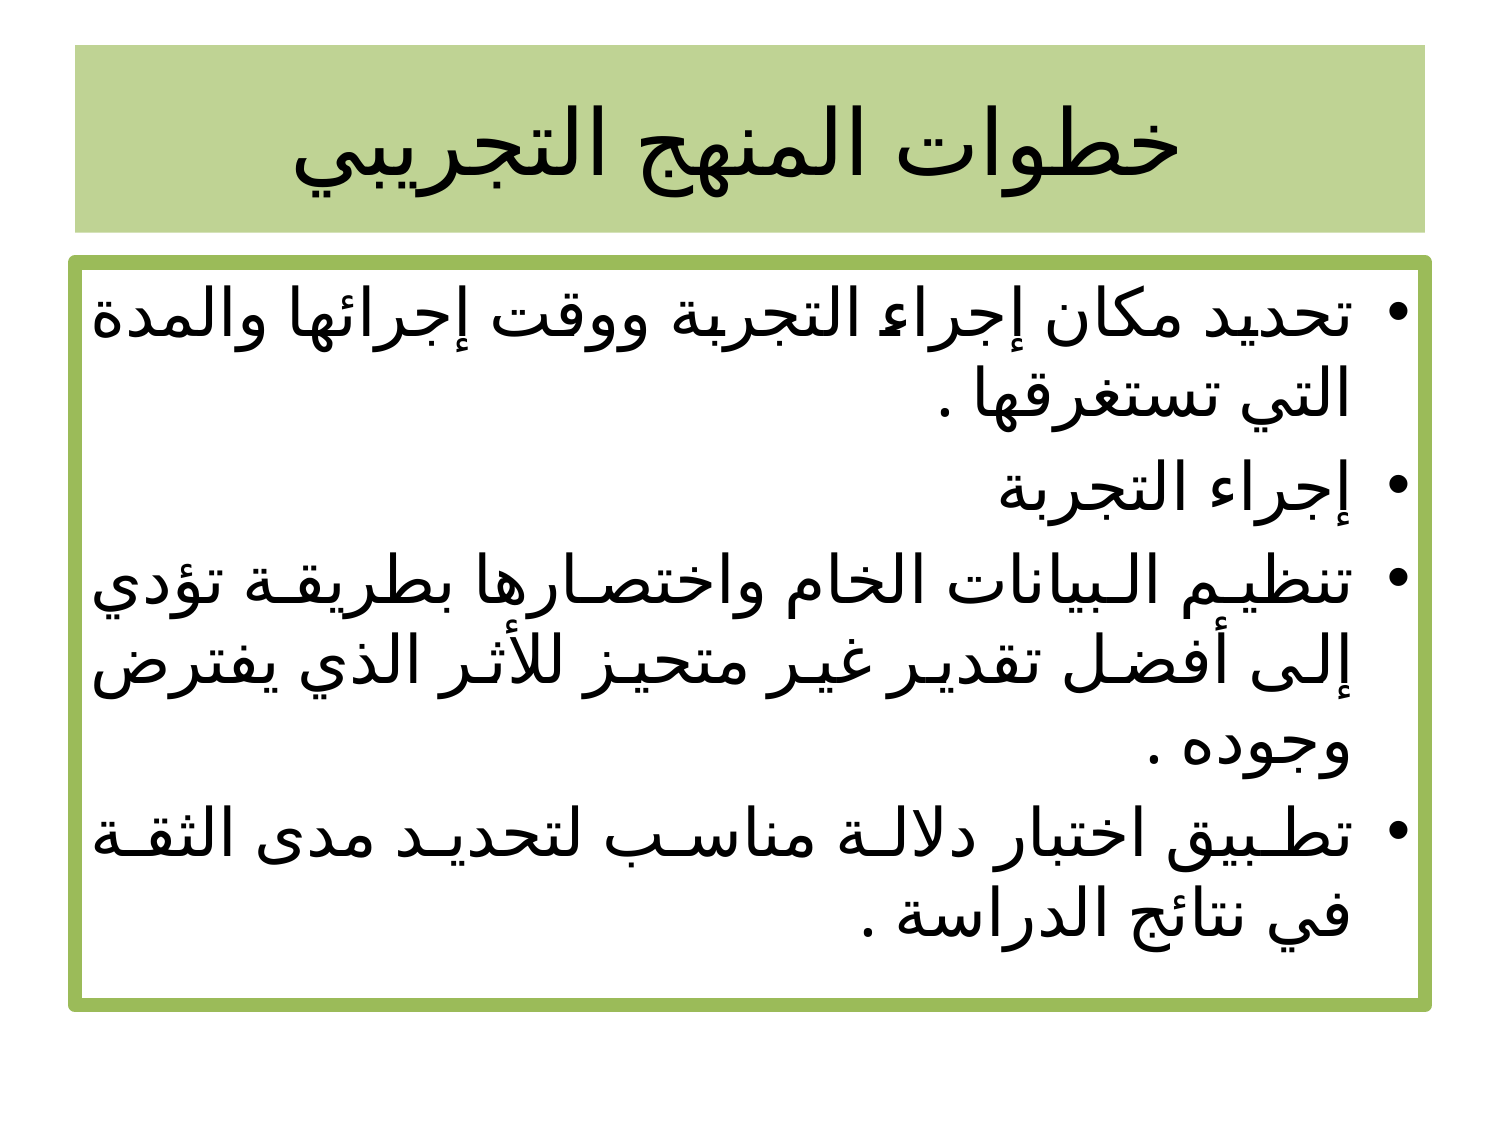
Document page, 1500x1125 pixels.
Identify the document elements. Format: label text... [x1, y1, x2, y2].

list تحديد مكان إجراء التجربة ووقت إجرائها والمدة التي تستغرقها . إجراء التجربة تنظيم البيانات الخام واختصارها بطريقة تؤدي إلى أفضل تقدير غير متحيز للأثر الذي يفترض وجوده . تطبيق اختبار دلالة مناسب لتحديد مدى الثقة في نتائج الدراسة . [75, 262, 1425, 1005]
title خطوات المنهج التجريبي [75, 45, 1425, 233]
